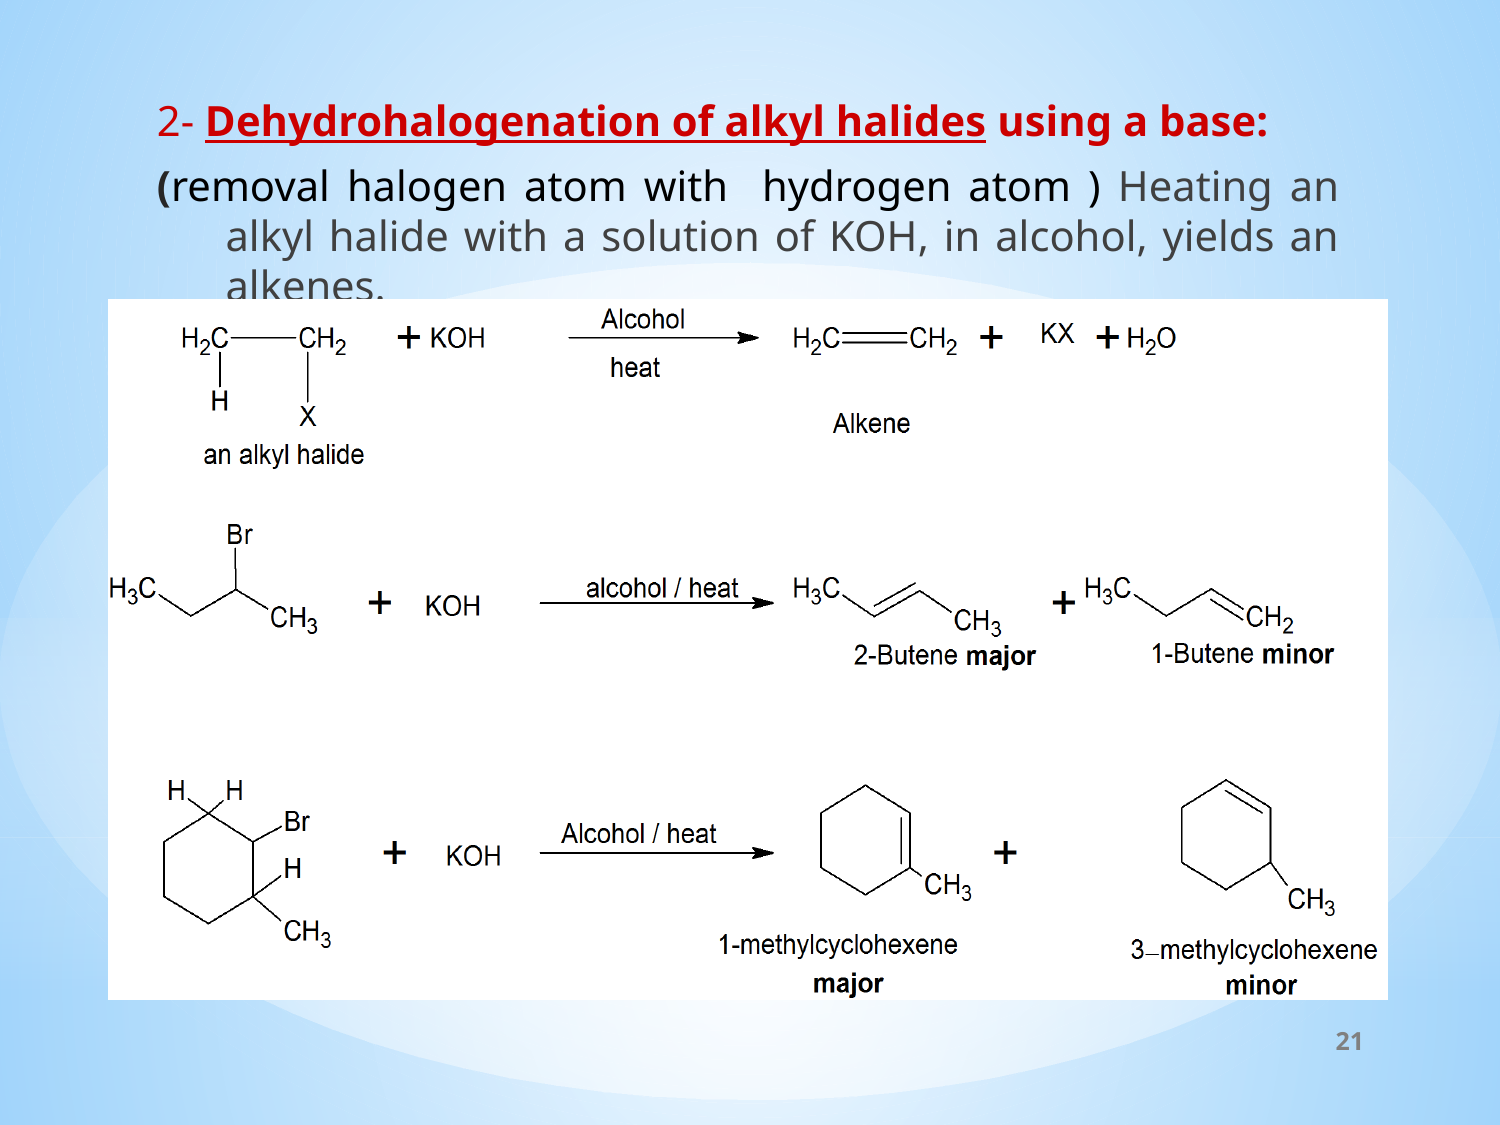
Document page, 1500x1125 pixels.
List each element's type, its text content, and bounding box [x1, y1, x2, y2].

slide_number 21 [1200, 1012, 1500, 1073]
text_box 2- Dehydrohalogenation of alkyl halides using a base: (removal halogen atom with hydrogen atom ) Heating an alkyl halide with a solution of KOH, in alcohol, yields an alkenes. [141, 87, 1355, 269]
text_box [108, 299, 1388, 1001]
